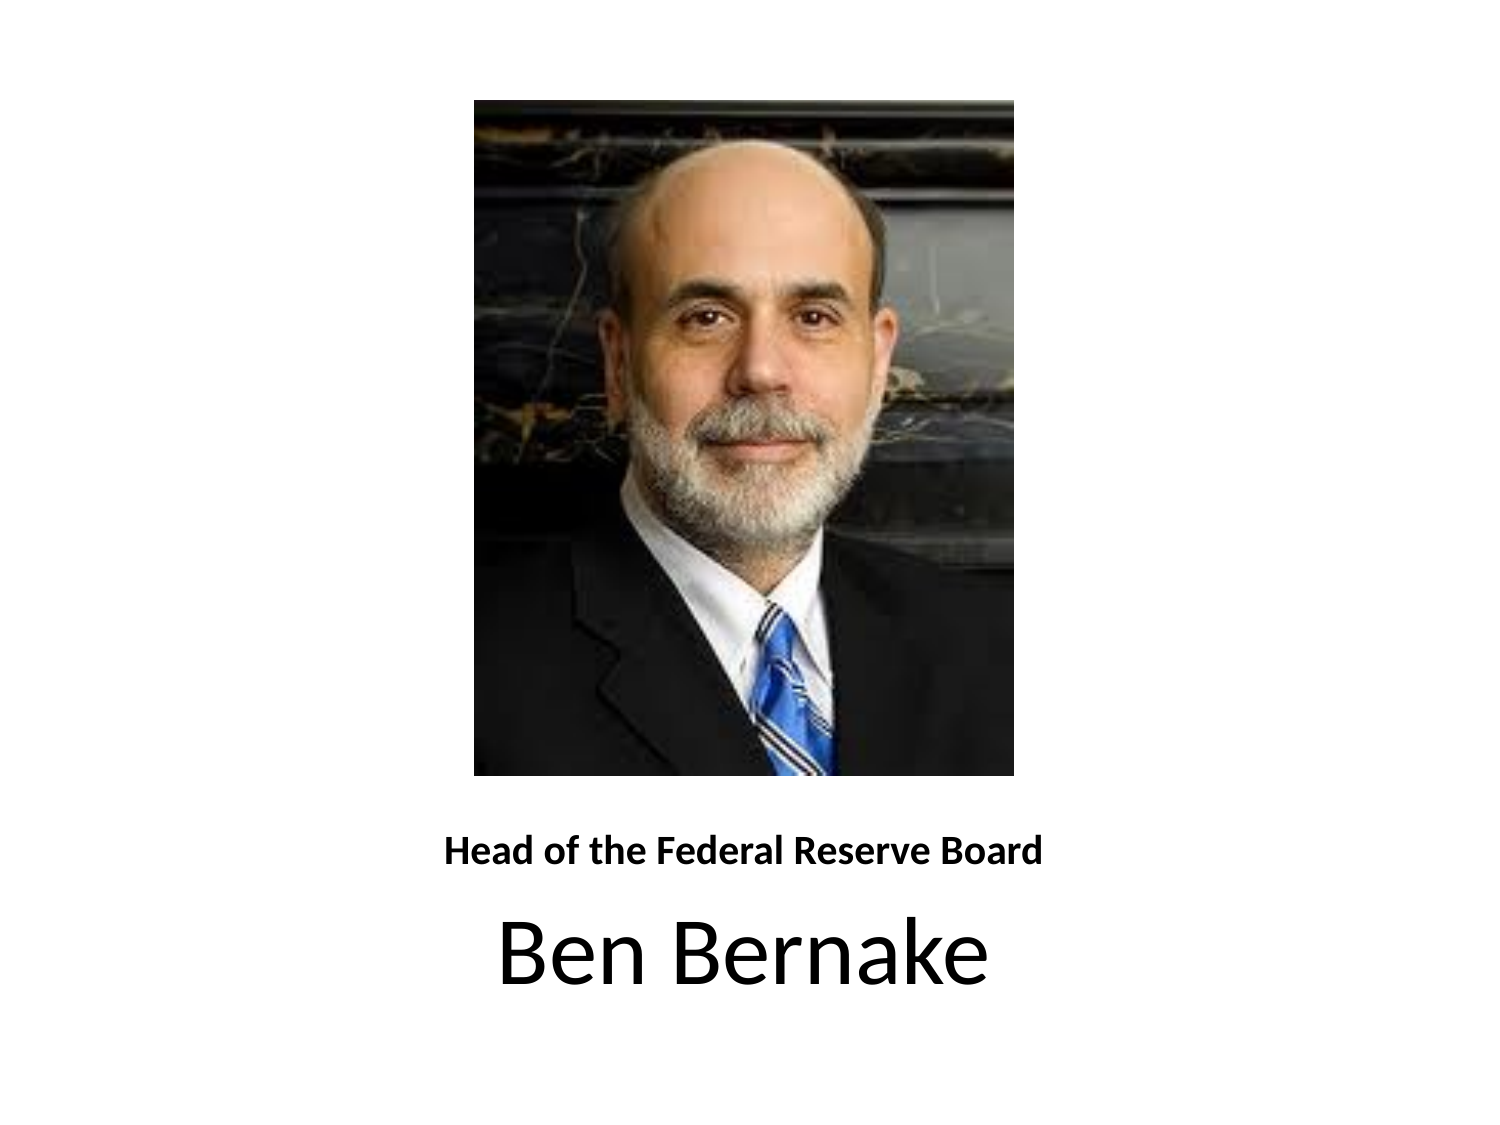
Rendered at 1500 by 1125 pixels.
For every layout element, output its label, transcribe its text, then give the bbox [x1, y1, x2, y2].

list Ben Bernake [294, 880, 1194, 1013]
title Head of the Federal Reserve Board [294, 787, 1194, 880]
picture [473, 100, 1015, 776]
